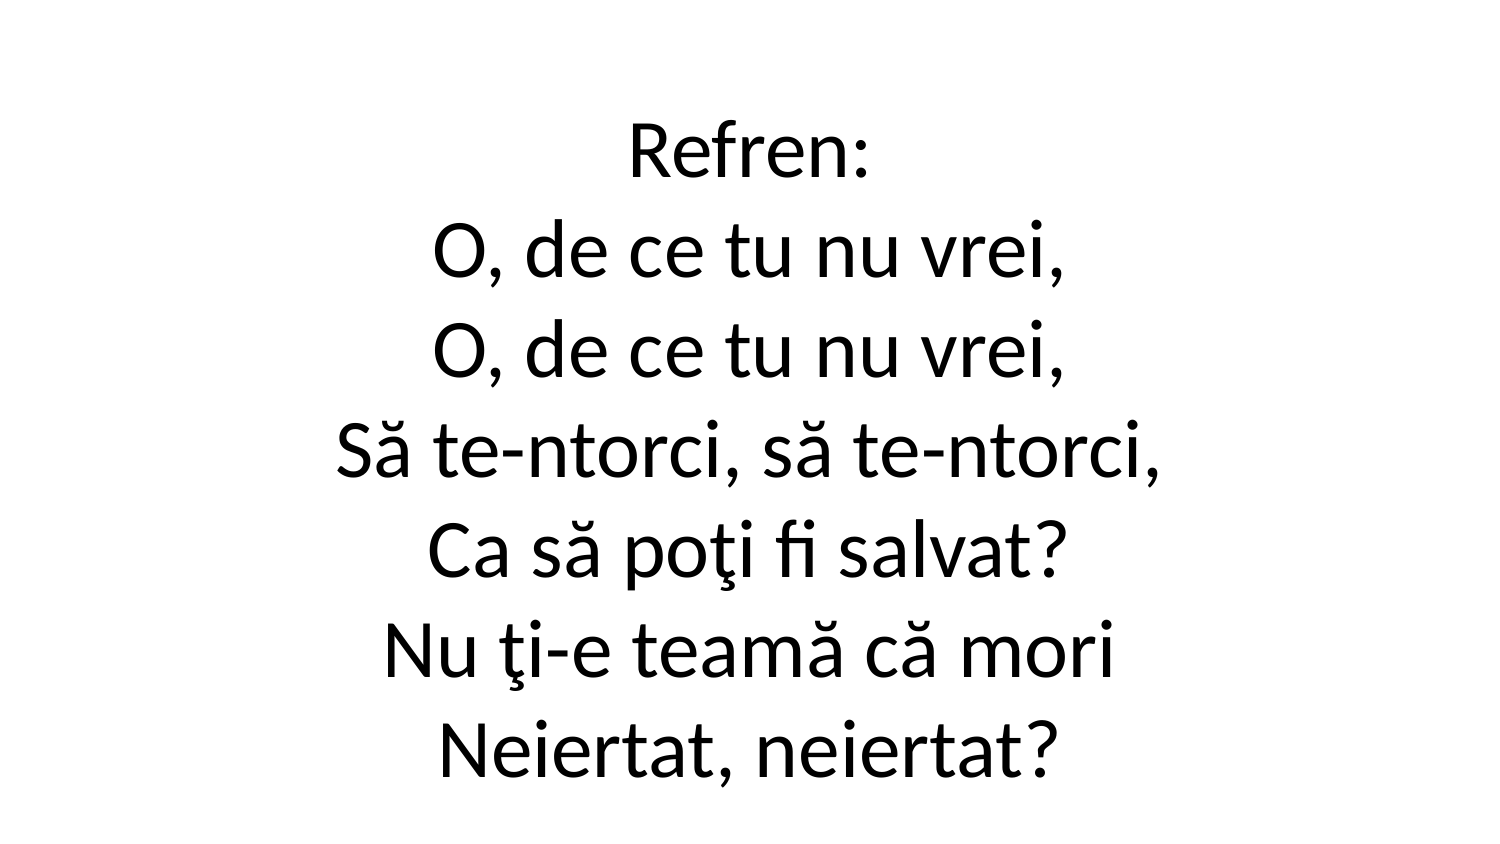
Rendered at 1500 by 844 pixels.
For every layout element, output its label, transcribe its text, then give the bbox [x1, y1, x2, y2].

text_box Refren: O, de ce tu nu vrei, O, de ce tu nu vrei, Să te-ntorci, să te-ntorci, Ca să poţi fi salvat? Nu ţi-e teamă că mori Neiertat, neiertat? [320, 42, 1180, 802]
